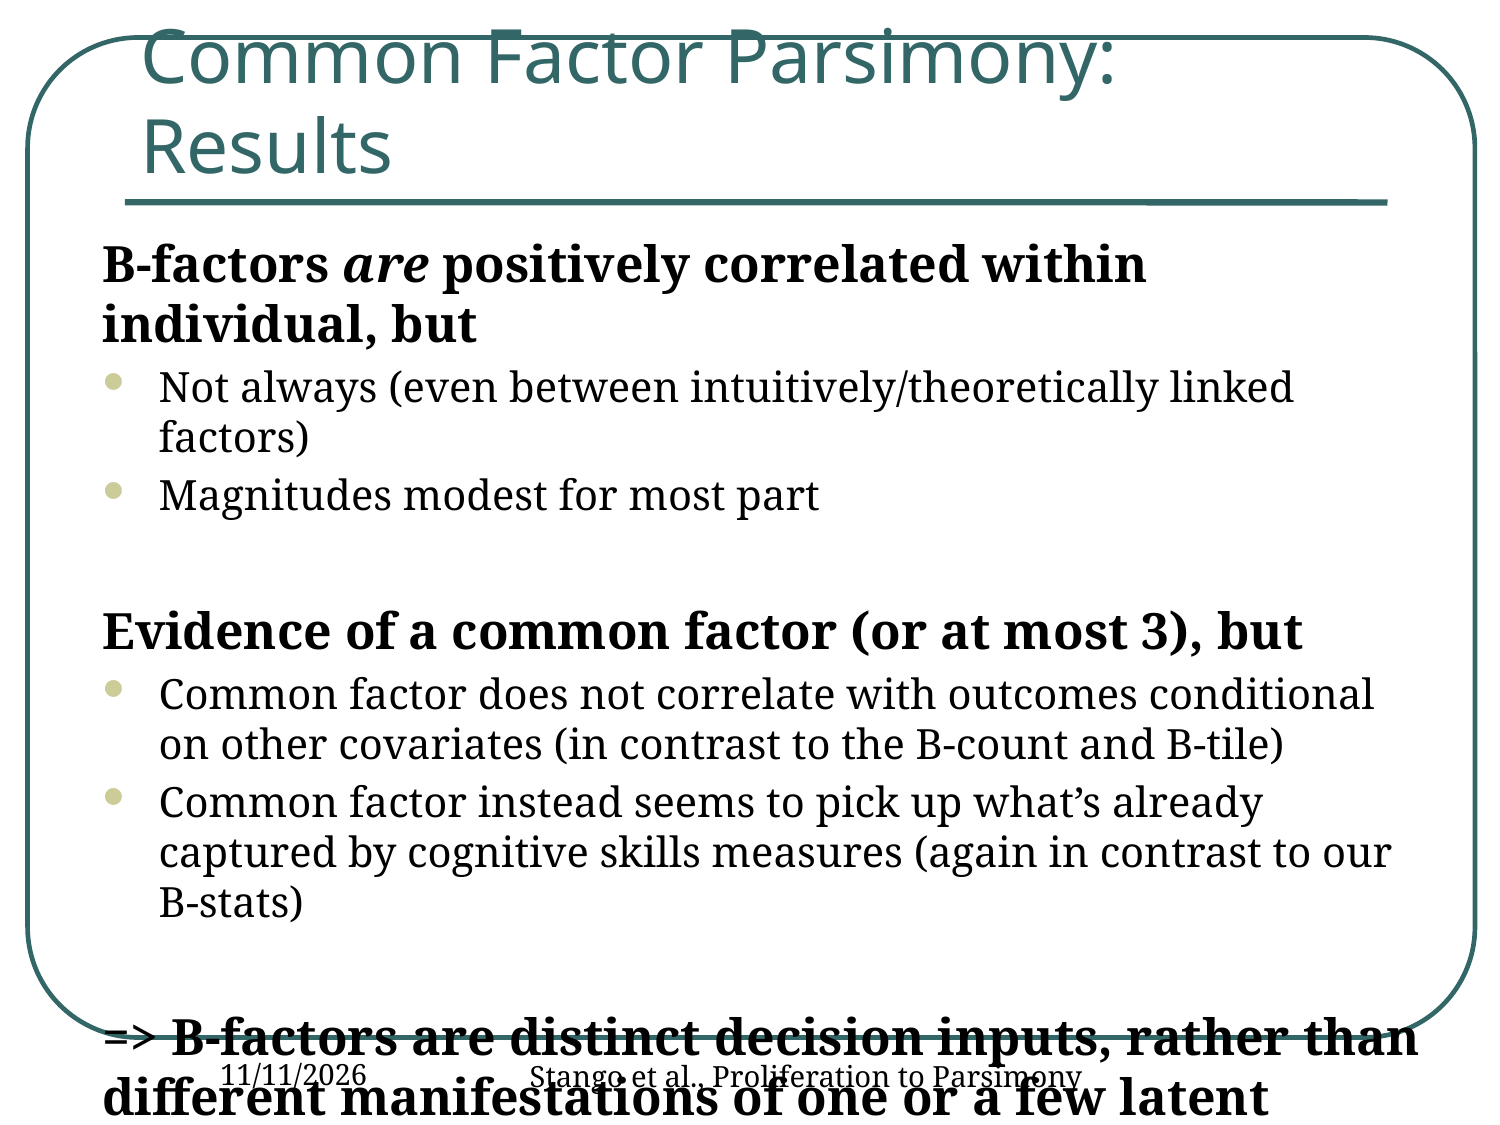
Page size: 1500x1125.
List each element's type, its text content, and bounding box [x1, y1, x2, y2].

list B-factors are positively correlated within individual, but Not always (even between intuitively/theoretically linked factors) Magnitudes modest for most part Evidence of a common factor (or at most 3), but Common factor does not correlate with outcomes conditional on other covariates (in contrast to the B-count and B-tile) Common factor instead seems to pick up what’s already captured by cognitive skills measures (again in contrast to our B-stats) => B-factors are distinct decision inputs, rather than different manifestations of one or a few latent constructs B-stats capture cumulative influence, not a measurement error correction [87, 224, 1438, 1049]
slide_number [124, 1048, 463, 1124]
footer Stango et al., Proliferation to Parsimony [512, 1050, 1101, 1125]
title Common Factor Parsimony: Results [124, 48, 1388, 197]
